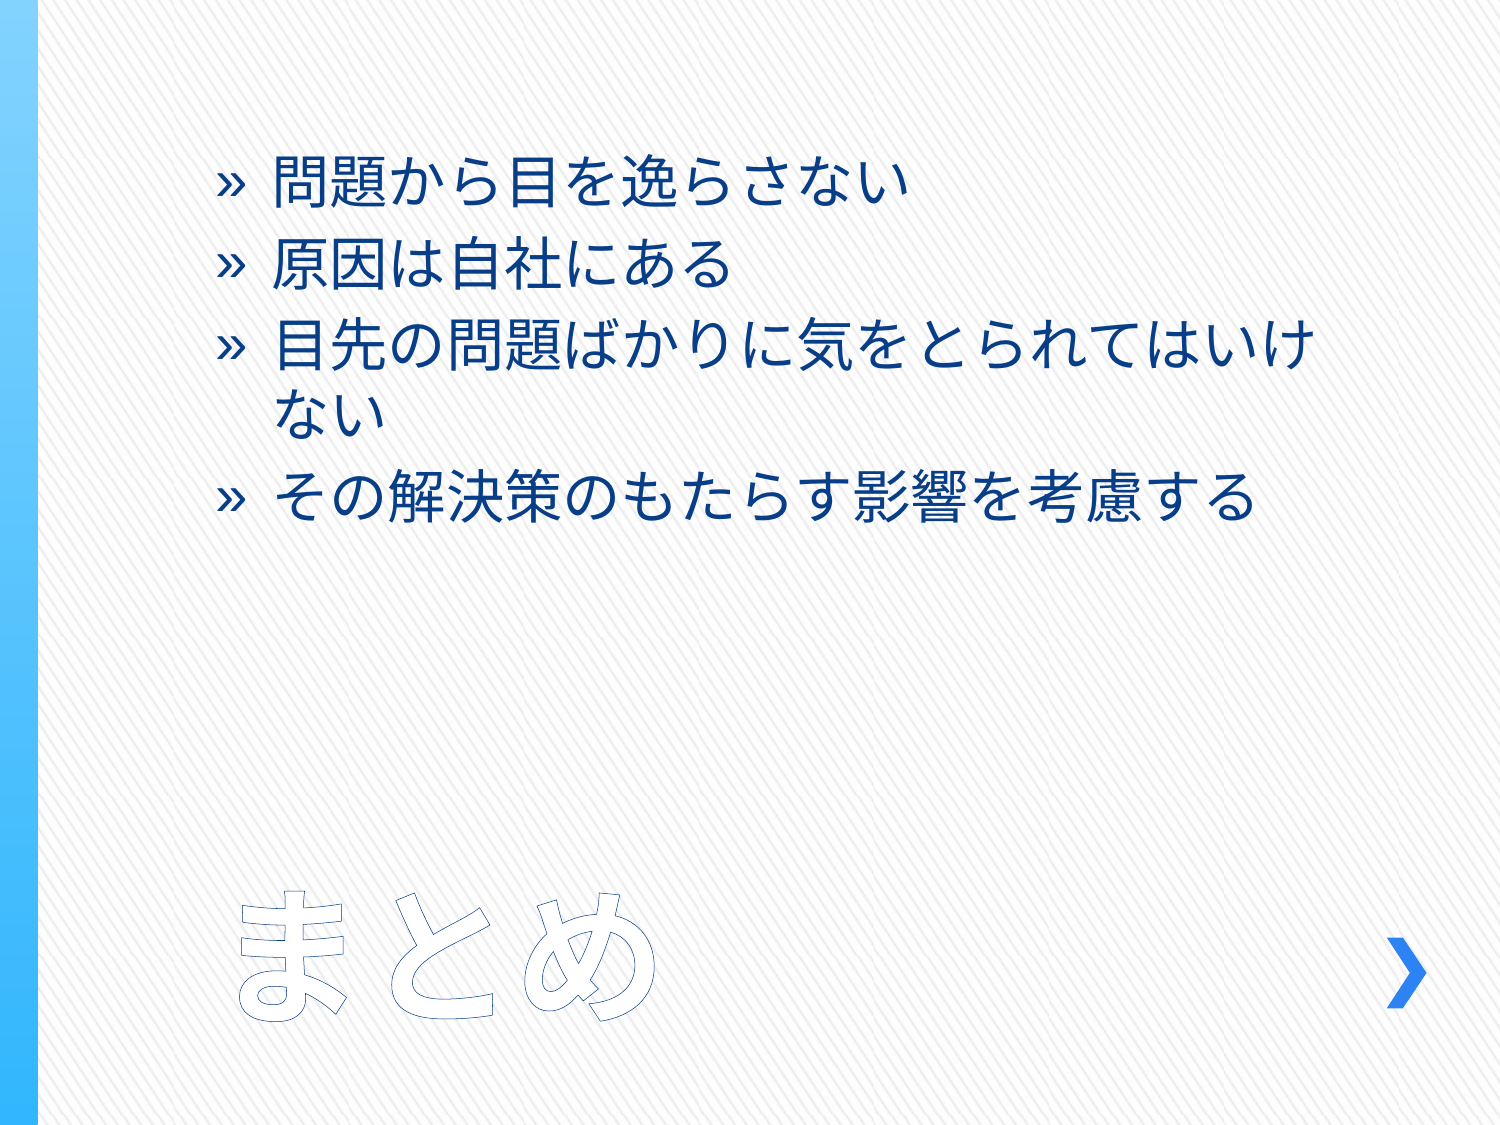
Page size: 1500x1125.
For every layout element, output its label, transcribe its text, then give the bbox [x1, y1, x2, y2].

list 問題から目を逸らさない 原因は自社にある 目先の問題ばかりに気をとられてはいけない その解決策のもたらす影響を考慮する [200, 137, 1341, 863]
title まとめ [200, 862, 1388, 1050]
